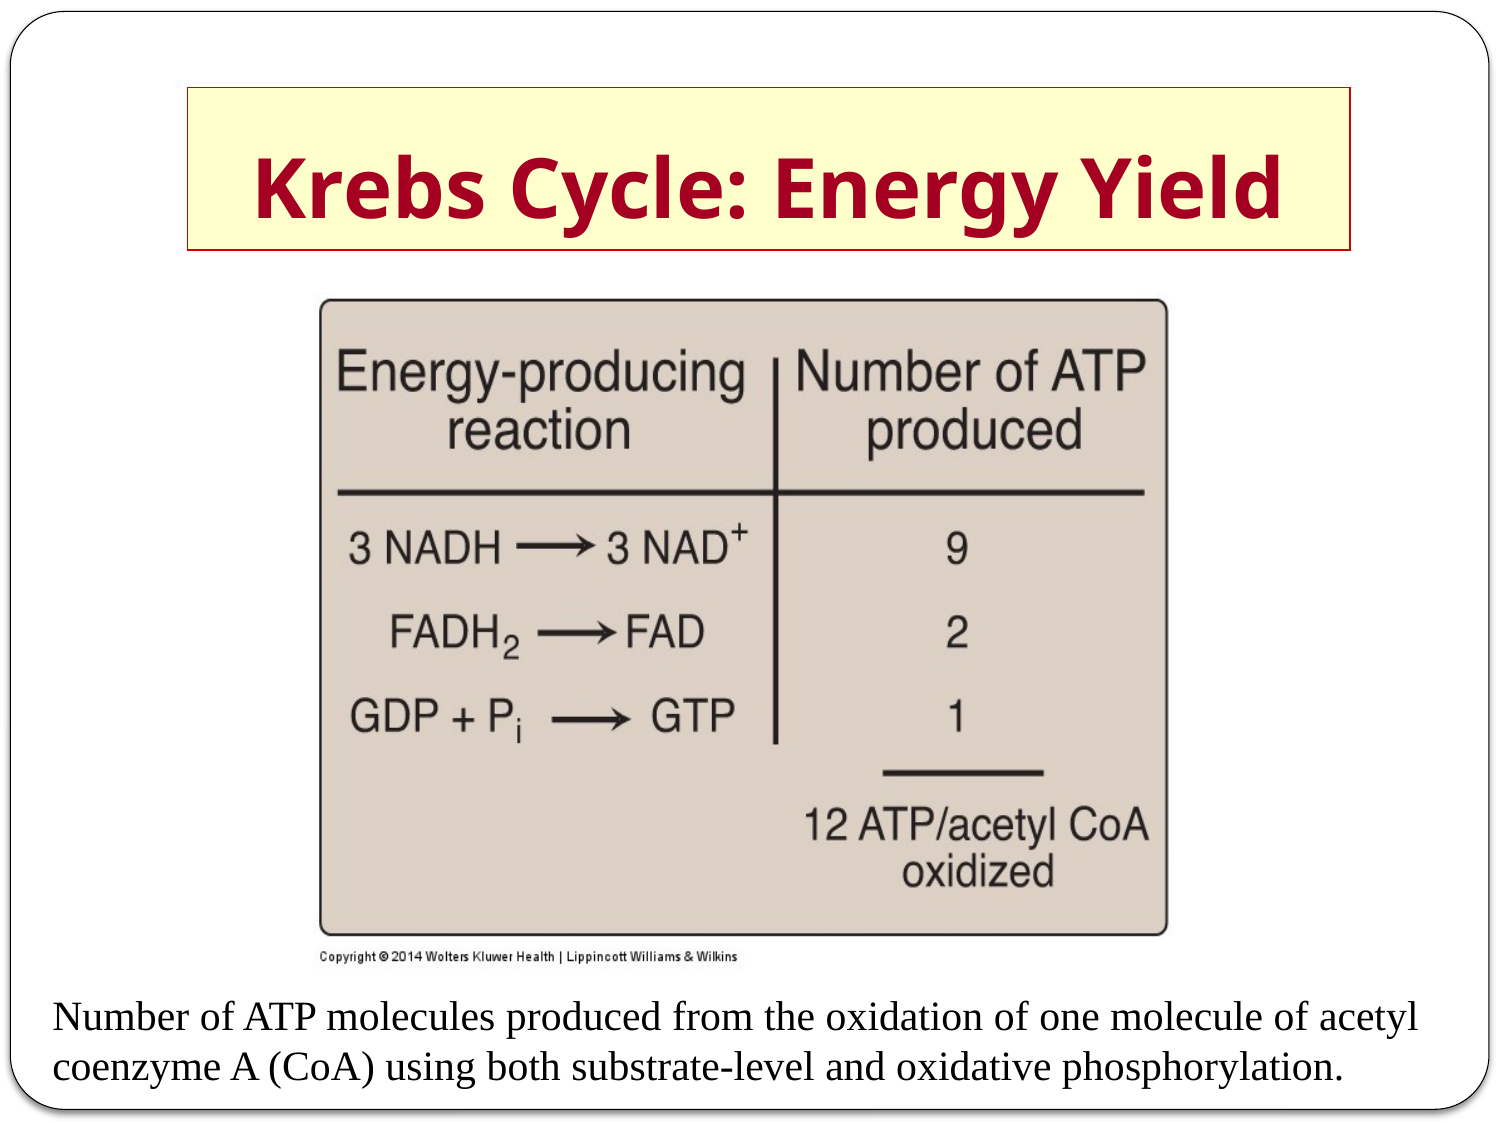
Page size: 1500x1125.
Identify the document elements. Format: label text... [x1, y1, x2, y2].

text_box Number of ATP molecules produced from the oxidation of one molecule of acetyl coenzyme A (CoA) using both substrate-level and oxidative phosphorylation. [37, 981, 1500, 1096]
title Krebs Cycle: Energy Yield [187, 87, 1351, 251]
picture [313, 292, 1176, 971]
